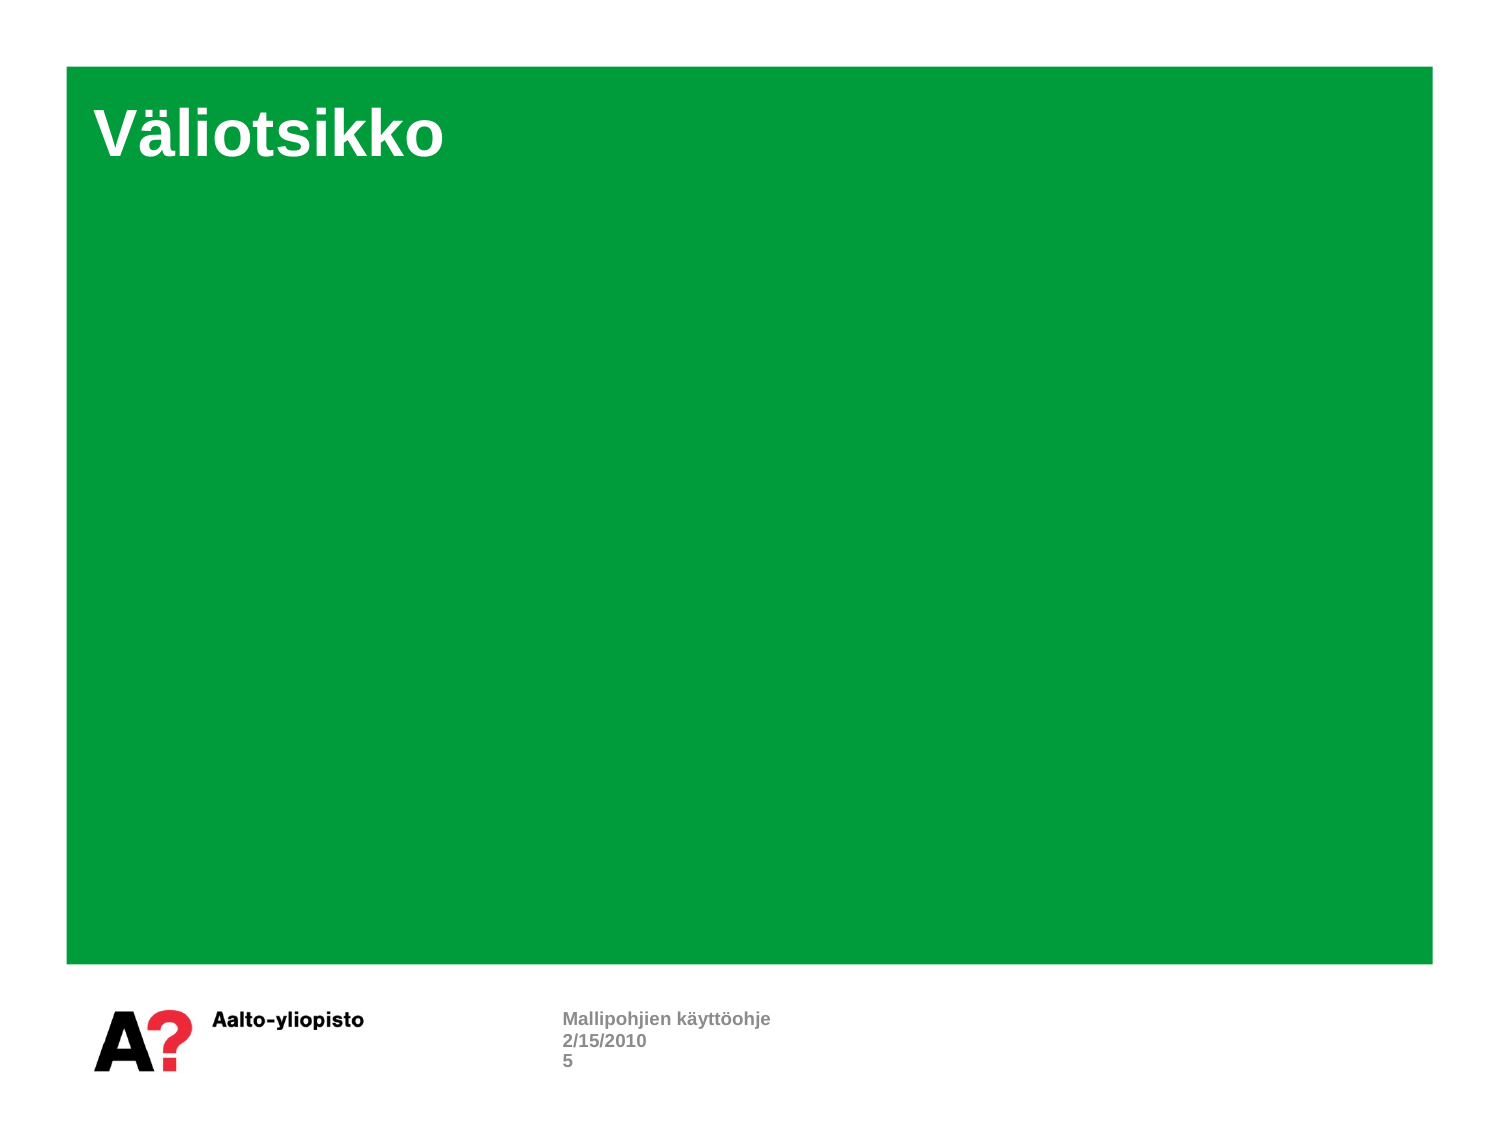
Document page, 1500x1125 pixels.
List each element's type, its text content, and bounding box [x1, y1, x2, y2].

title Väliotsikko [93, 89, 1369, 452]
footer Mallipohjien käyttöohje [562, 1008, 817, 1029]
slide_number 5 [562, 1050, 817, 1071]
picture [0, 977, 442, 1125]
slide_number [562, 1029, 817, 1050]
